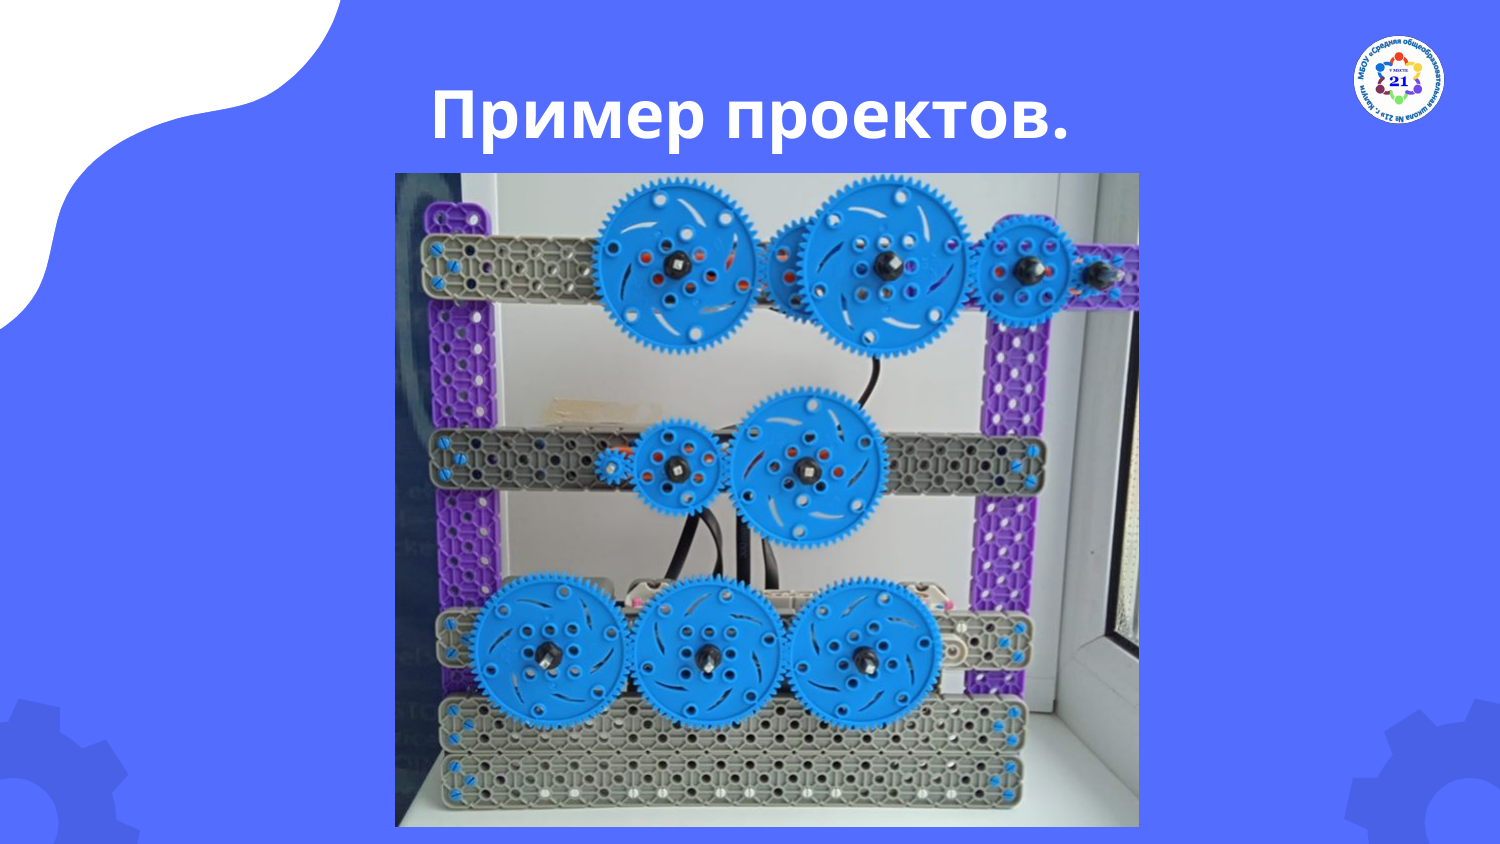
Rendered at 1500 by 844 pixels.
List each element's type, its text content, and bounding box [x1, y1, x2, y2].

title Пример проектов. [118, 57, 1382, 152]
picture [395, 173, 1139, 828]
picture [1352, 32, 1449, 127]
